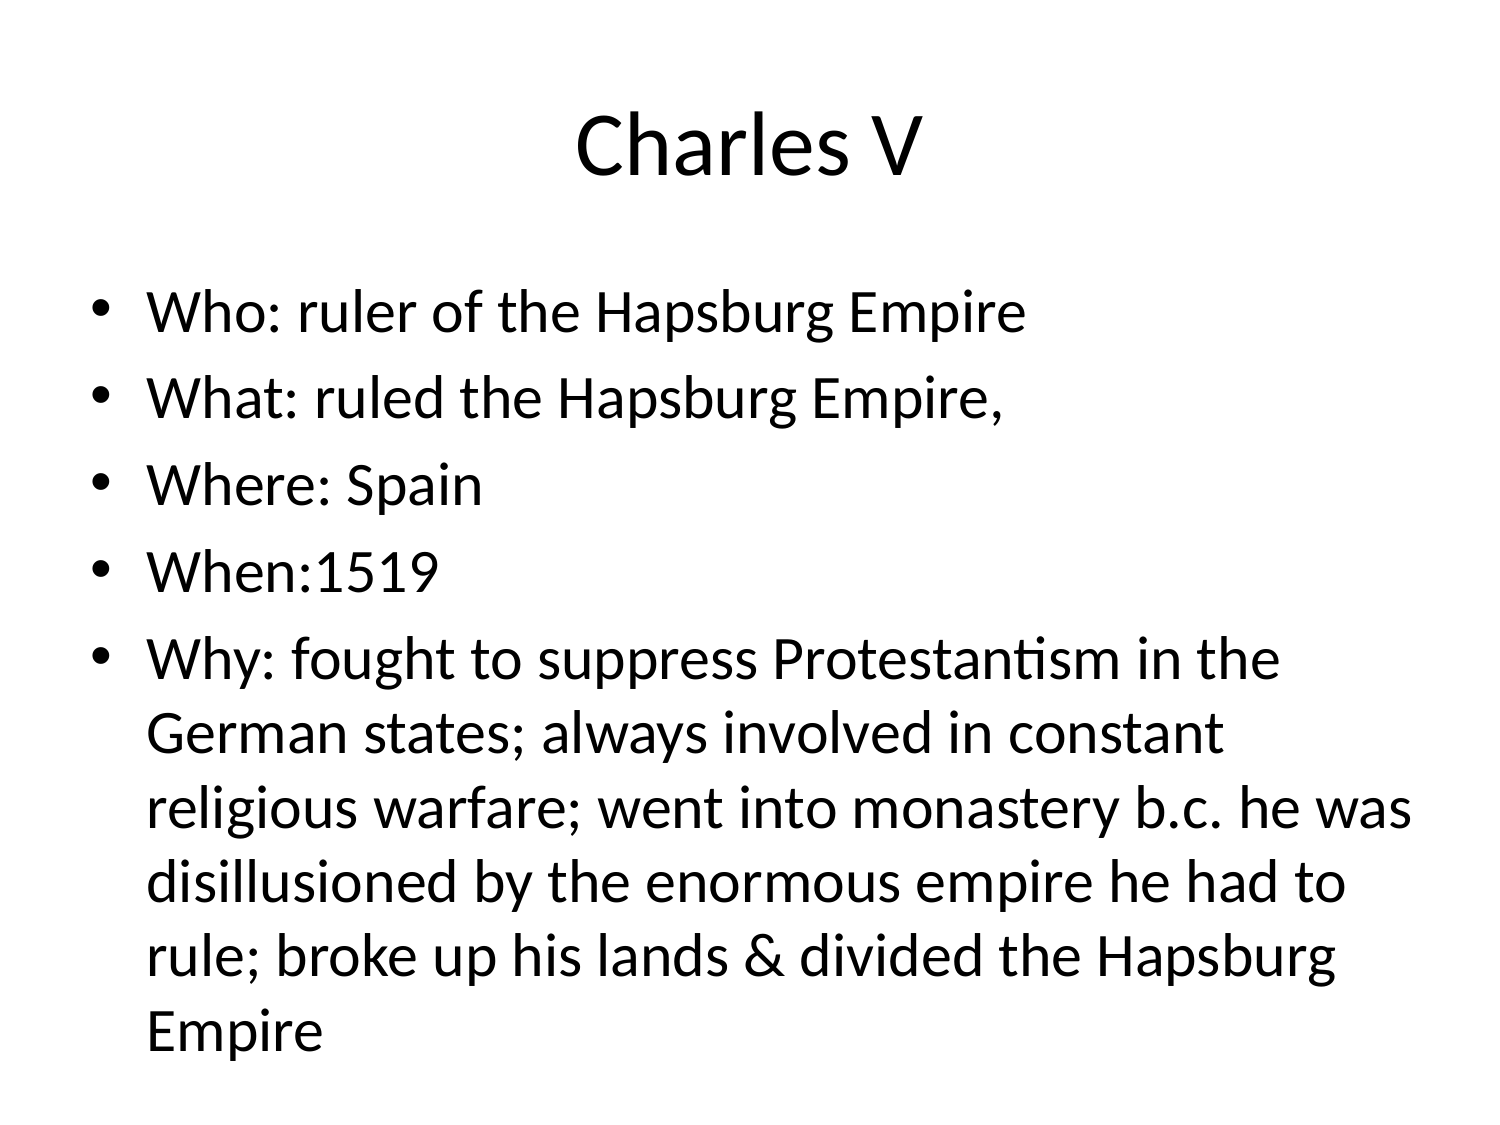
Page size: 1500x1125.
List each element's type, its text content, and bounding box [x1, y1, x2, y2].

list Who: ruler of the Hapsburg Empire What: ruled the Hapsburg Empire, Where: Spain When:1519 Why: fought to suppress Protestantism in the German states; always involved in constant religious warfare; went into monastery b.c. he was disillusioned by the enormous empire he had to rule; broke up his lands & divided the Hapsburg Empire [75, 262, 1438, 1075]
title Charles V [75, 45, 1425, 233]
